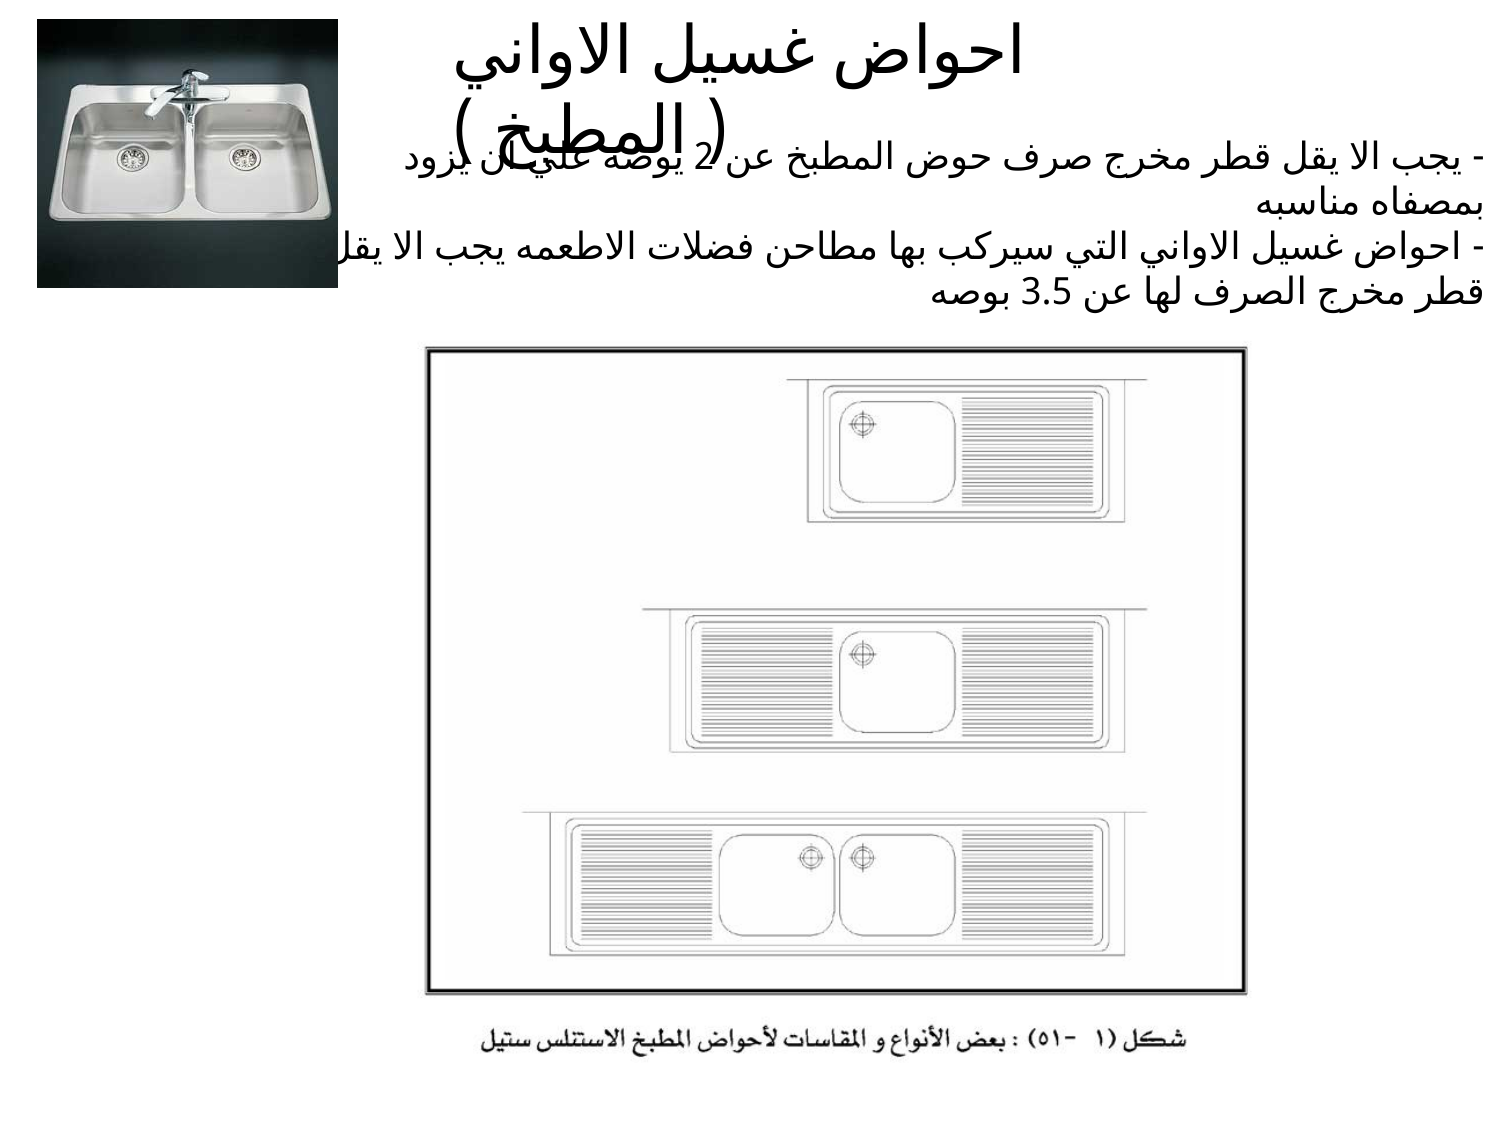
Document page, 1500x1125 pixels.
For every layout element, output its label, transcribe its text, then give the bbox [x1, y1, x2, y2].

text_box احواض غسيل الاواني ( المطبخ ) [437, 0, 1275, 124]
text_box - يجب الا يقل قطر مخرج صرف حوض المطبخ عن 2 يوصه علي ان يزود بمصفاه مناسبه - احواض غسيل الاواني التي سيركب بها مطاحن فضلات الاطعمه يجب الا يقل قطر مخرج الصرف لها عن 3.5 بوصه [299, 124, 1500, 320]
picture [37, 19, 338, 288]
picture [409, 324, 1263, 1063]
